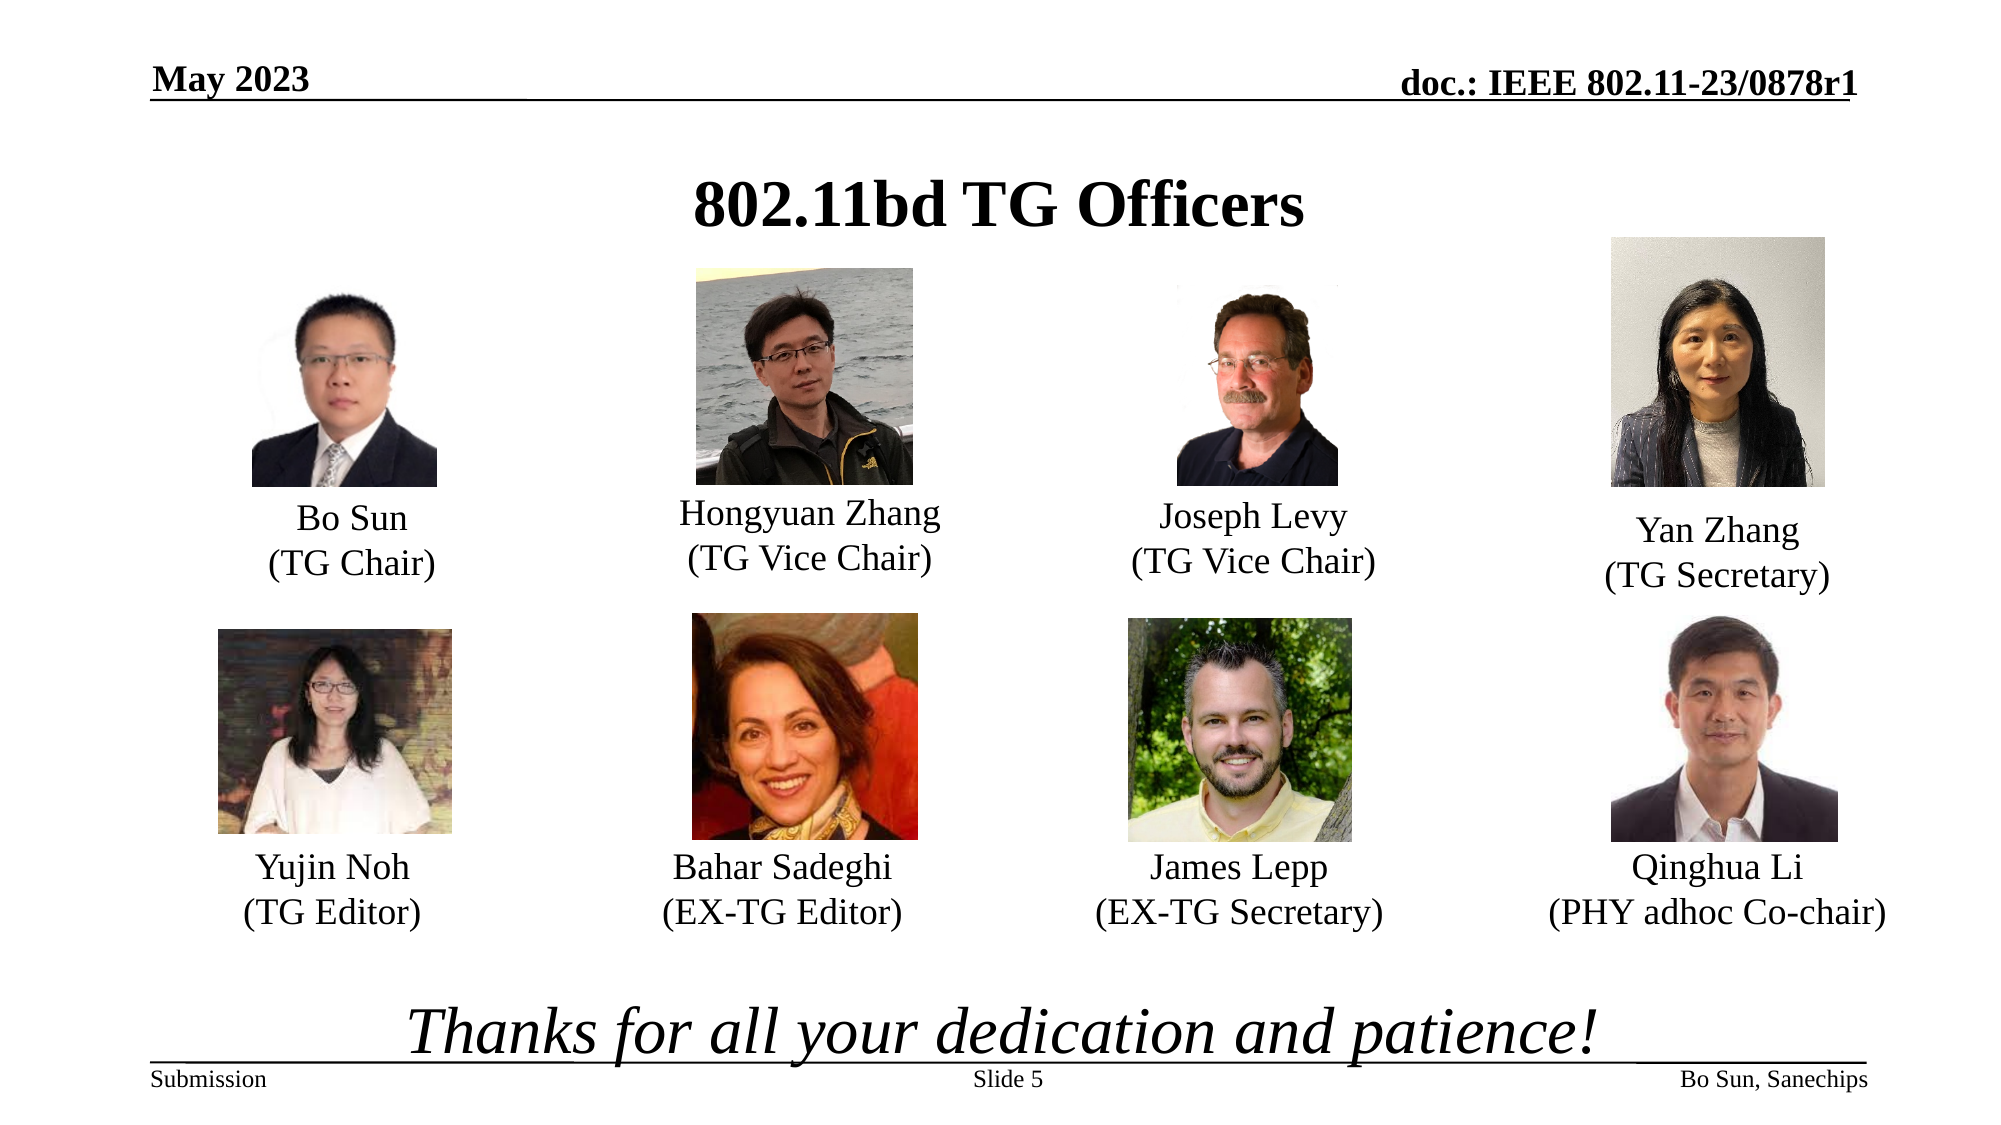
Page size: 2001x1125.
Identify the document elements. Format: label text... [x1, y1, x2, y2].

picture [1127, 618, 1352, 842]
picture [1610, 615, 1838, 842]
picture [1611, 237, 1826, 488]
picture [696, 268, 913, 486]
picture [691, 613, 919, 840]
text_box Yan Zhang (TG Secretary) [1585, 497, 1850, 602]
picture [252, 285, 438, 488]
text_box Bahar Sadeghi (EX-TG Editor) [646, 835, 920, 940]
picture [1177, 285, 1338, 486]
footer Bo Sun, Sanechips [1171, 1061, 1869, 1093]
text_box Qinghua Li (PHY adhoc Co-chair) [1528, 835, 1908, 940]
slide_number Slide 5 [950, 1075, 1067, 1123]
text_box Bo Sun (TG Chair) [253, 485, 452, 591]
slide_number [152, 54, 563, 100]
title 802.11bd TG Officers [149, 112, 1850, 288]
text_box Hongyuan Zhang (TG Vice Chair) [644, 480, 975, 586]
text_box Thanks for all your dedication and patience! [390, 979, 1663, 1075]
text_box James Lepp (EX-TG Secretary) [1074, 835, 1405, 940]
picture [218, 629, 453, 834]
text_box Yujin Noh (TG Editor) [228, 842, 437, 940]
text_box Joseph Levy (TG Vice Chair) [1089, 484, 1418, 589]
